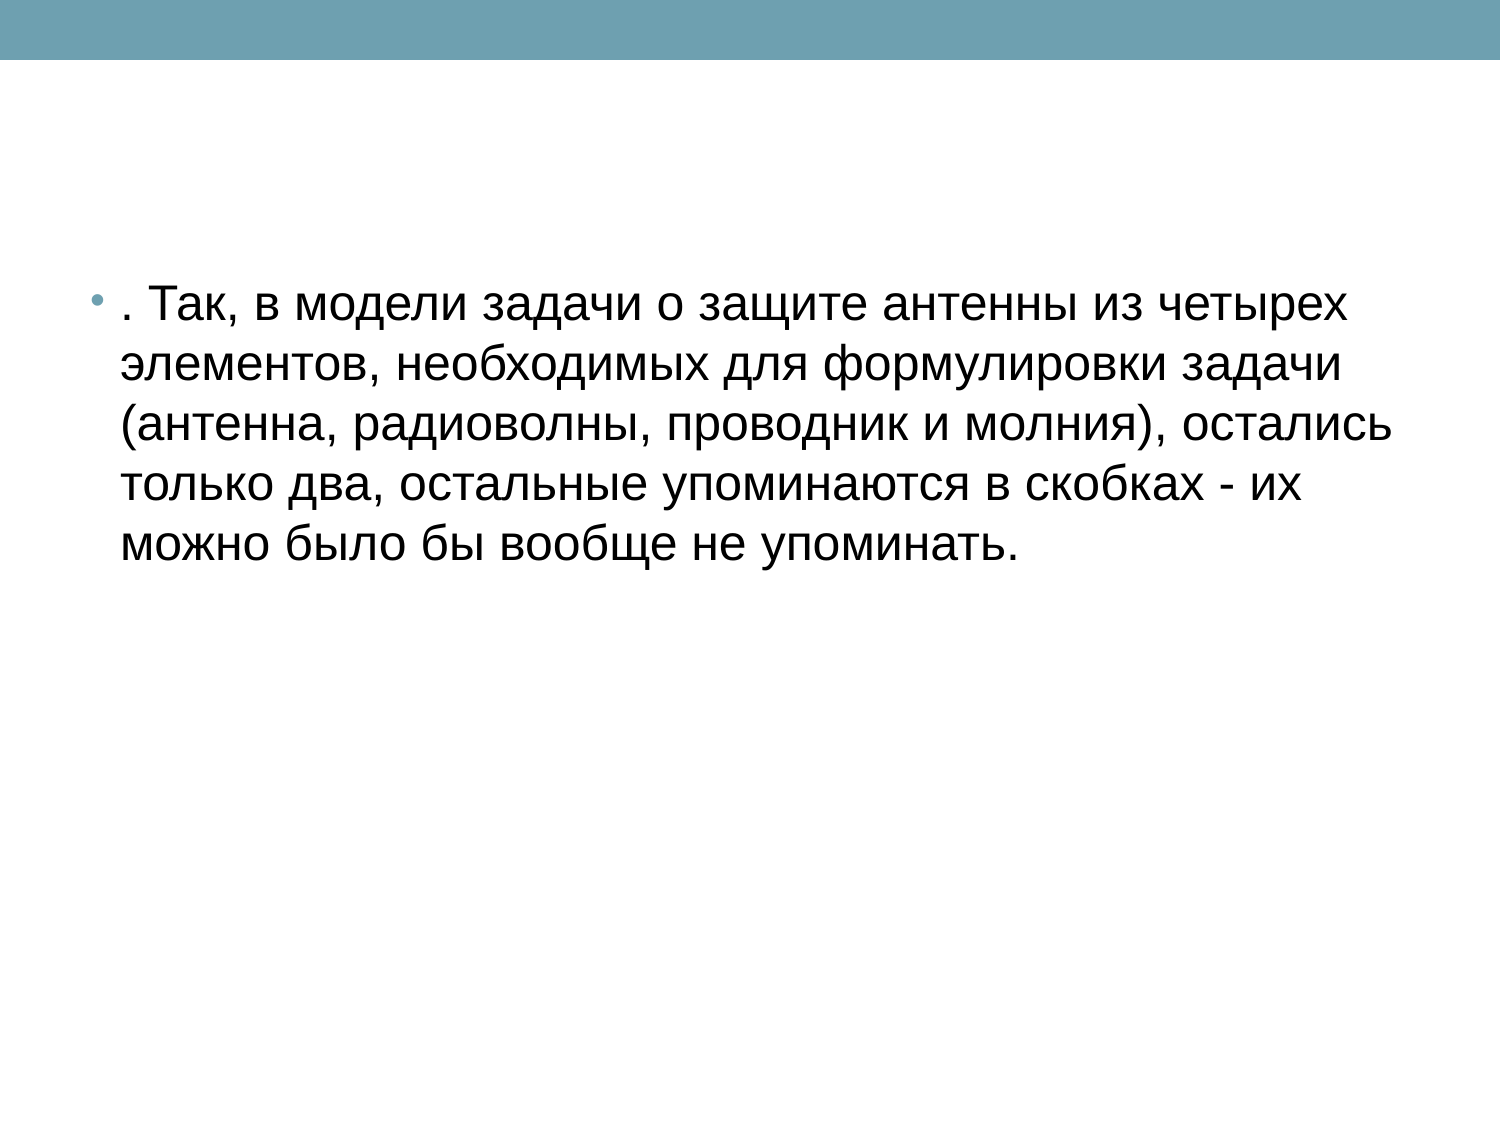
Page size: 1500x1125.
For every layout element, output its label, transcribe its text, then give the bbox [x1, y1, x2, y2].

list . Так, в модели задачи о защите антенны из четырех элементов, необходимых для формулировки задачи (антенна, радиоволны, проводник и молния), остались только два, остальные упоминаются в скобках - их можно было бы вообще не упоминать. [75, 262, 1425, 1063]
